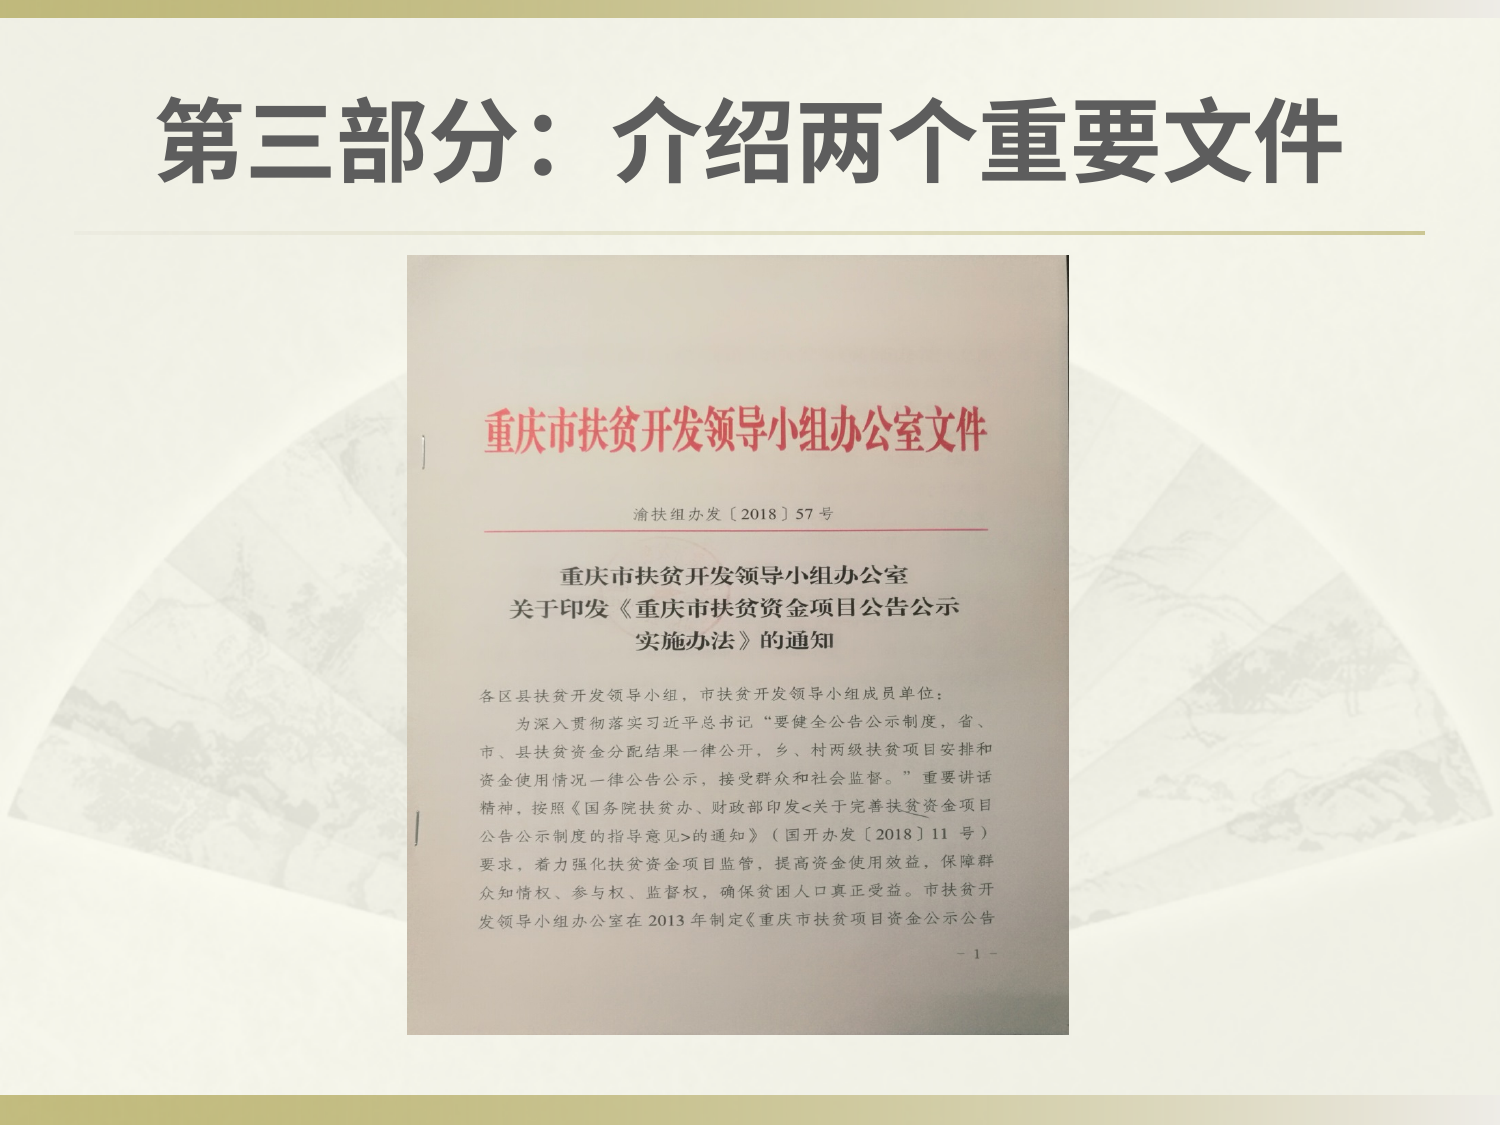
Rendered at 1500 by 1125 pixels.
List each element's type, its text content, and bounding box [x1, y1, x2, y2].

title 第三部分：介绍两个重要文件 [75, 45, 1425, 233]
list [406, 254, 1070, 1036]
